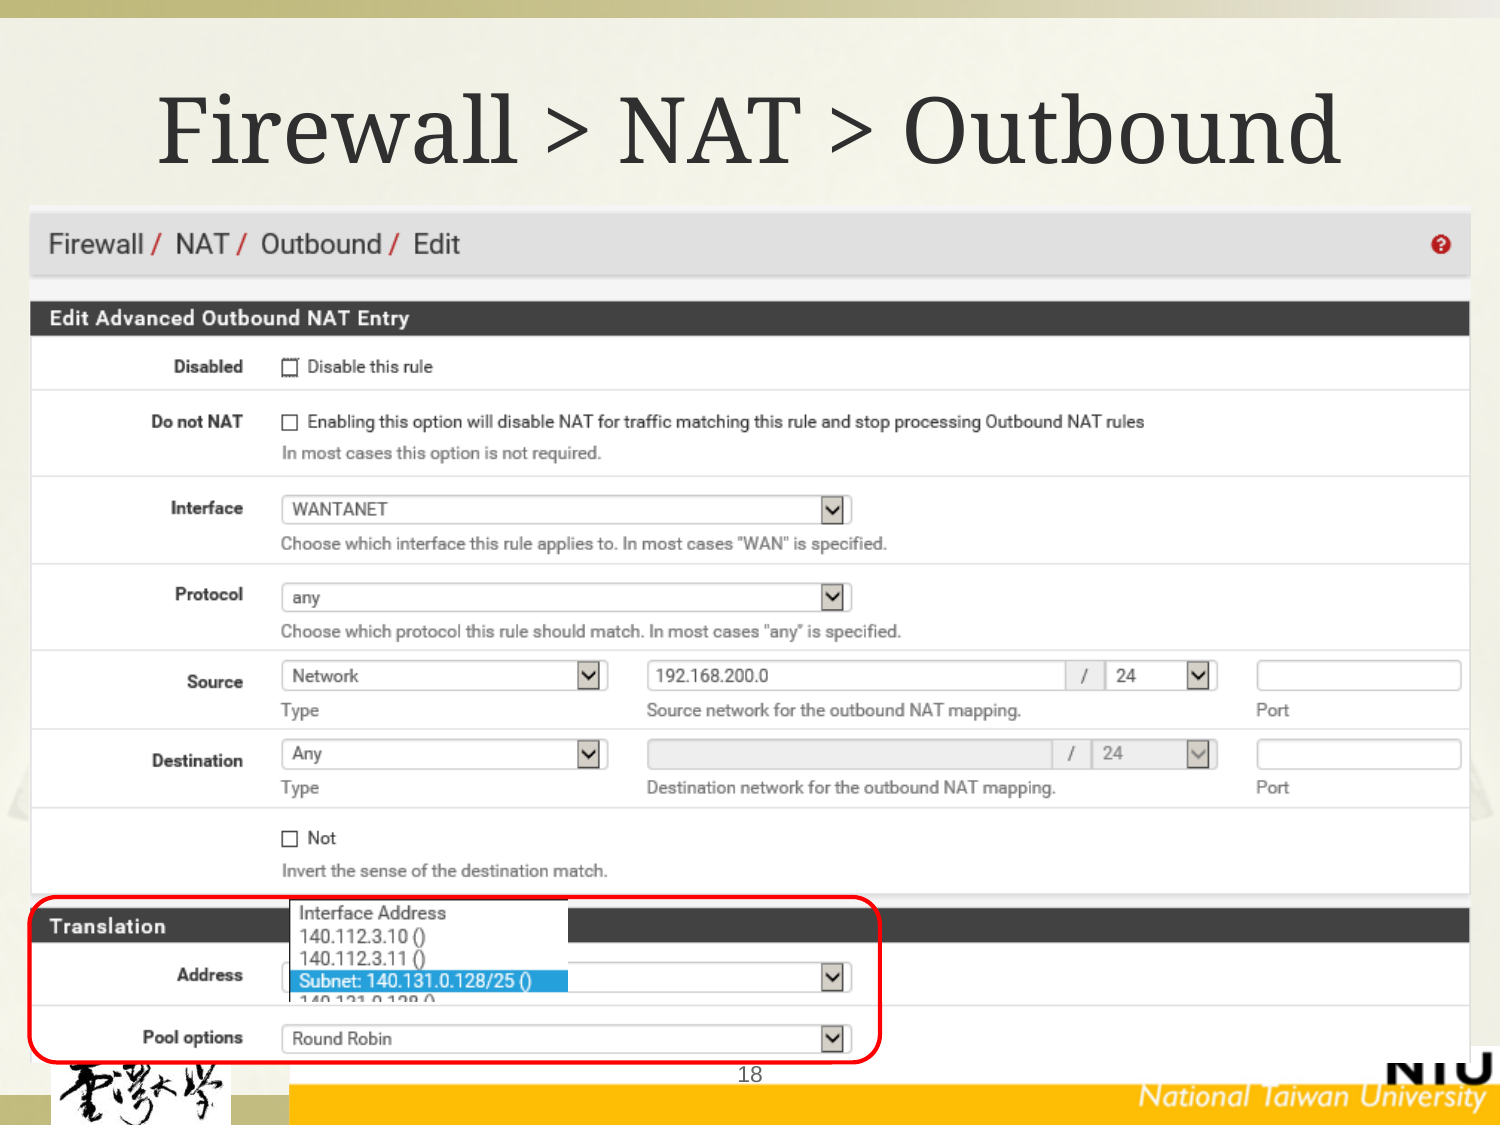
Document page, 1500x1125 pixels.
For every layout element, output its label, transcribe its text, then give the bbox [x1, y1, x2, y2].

picture [51, 1065, 231, 1125]
slide_number 18 [675, 1071, 825, 1097]
picture [28, 204, 1500, 1125]
title Firewall > NAT > Outbound [75, 45, 1425, 204]
